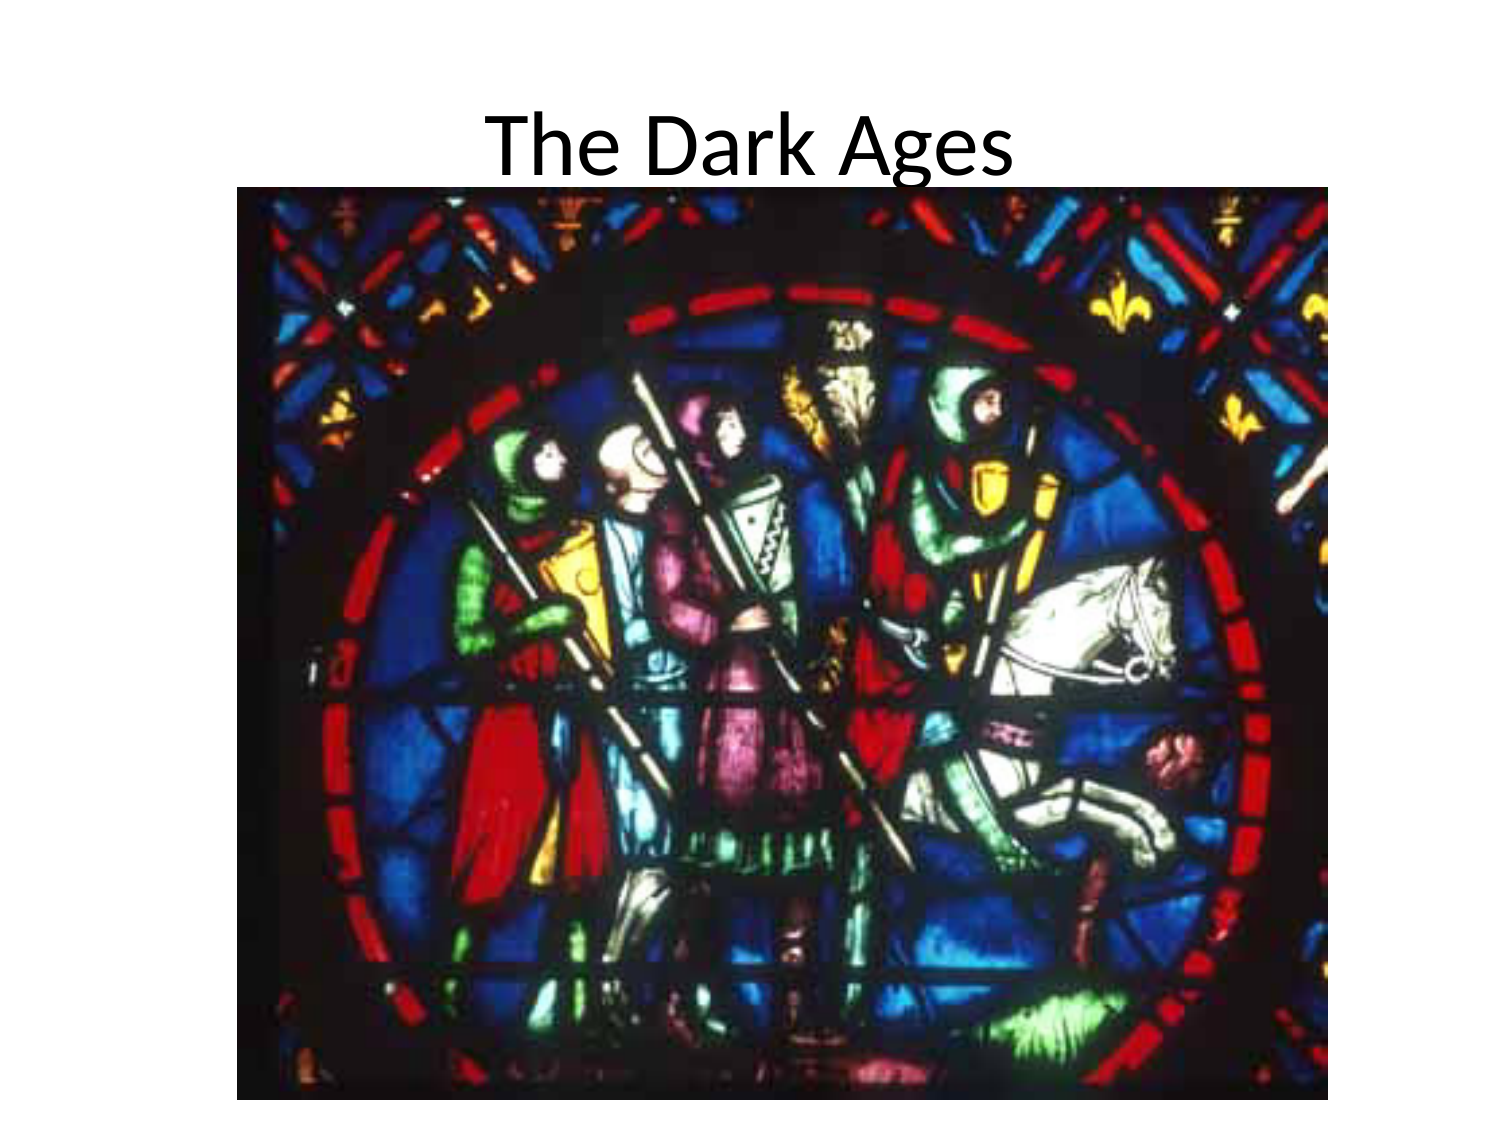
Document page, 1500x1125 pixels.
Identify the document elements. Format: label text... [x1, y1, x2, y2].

title The Dark Ages [75, 45, 1425, 233]
picture [237, 187, 1328, 1101]
